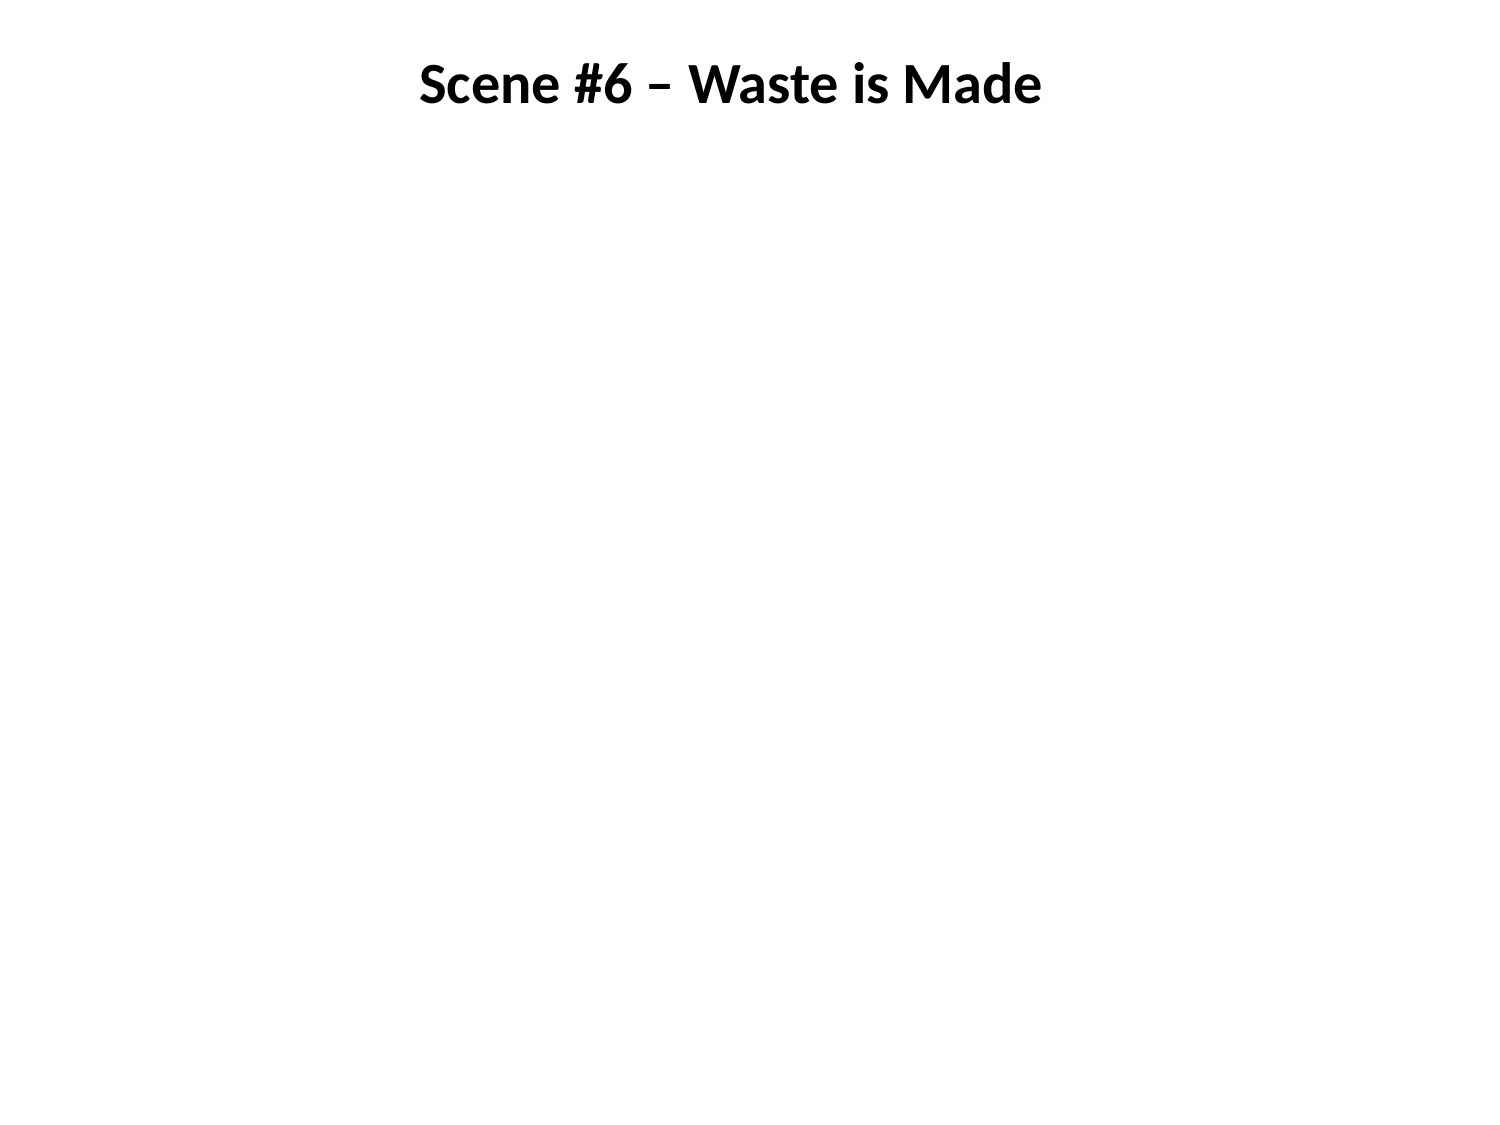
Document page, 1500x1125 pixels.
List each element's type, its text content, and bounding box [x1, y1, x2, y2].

text_box Scene #6 – Waste is Made [37, 37, 1425, 123]
